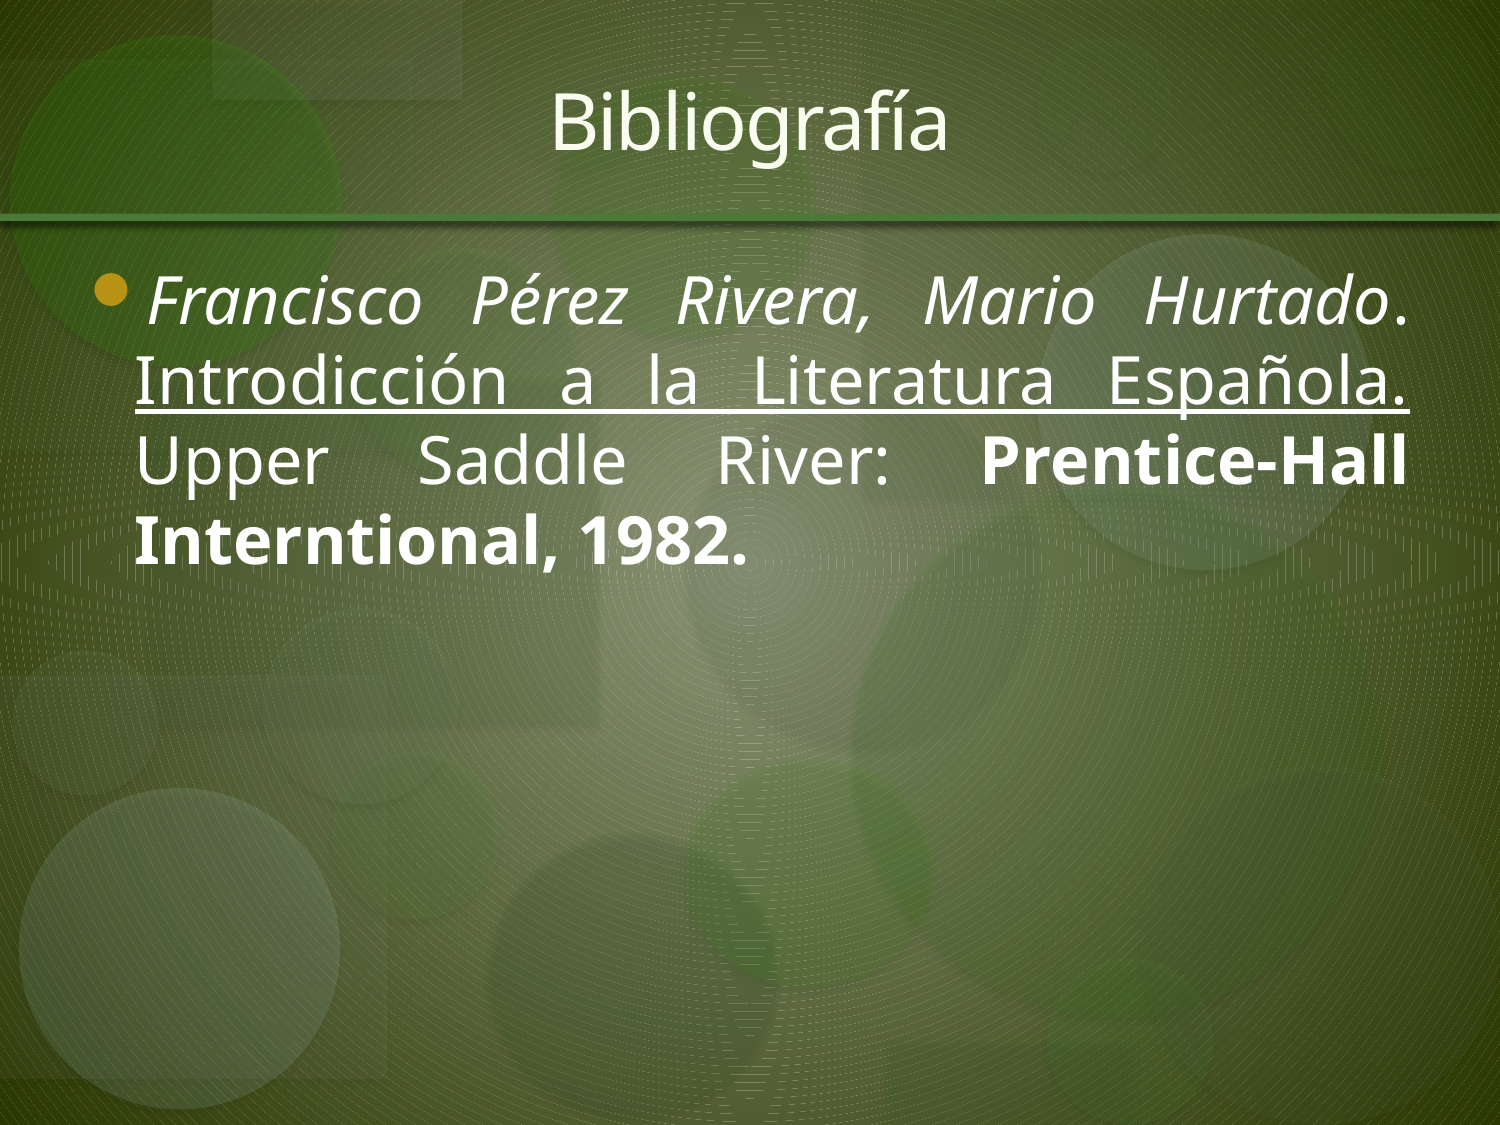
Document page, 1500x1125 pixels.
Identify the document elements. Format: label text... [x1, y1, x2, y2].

list Francisco Pérez Rivera, Mario Hurtado. Introdicción a la Literatura Española. Upper Saddle River: Prentice-Hall Interntional, 1982. [75, 249, 1425, 1000]
title Bibliografía [75, 50, 1425, 174]
